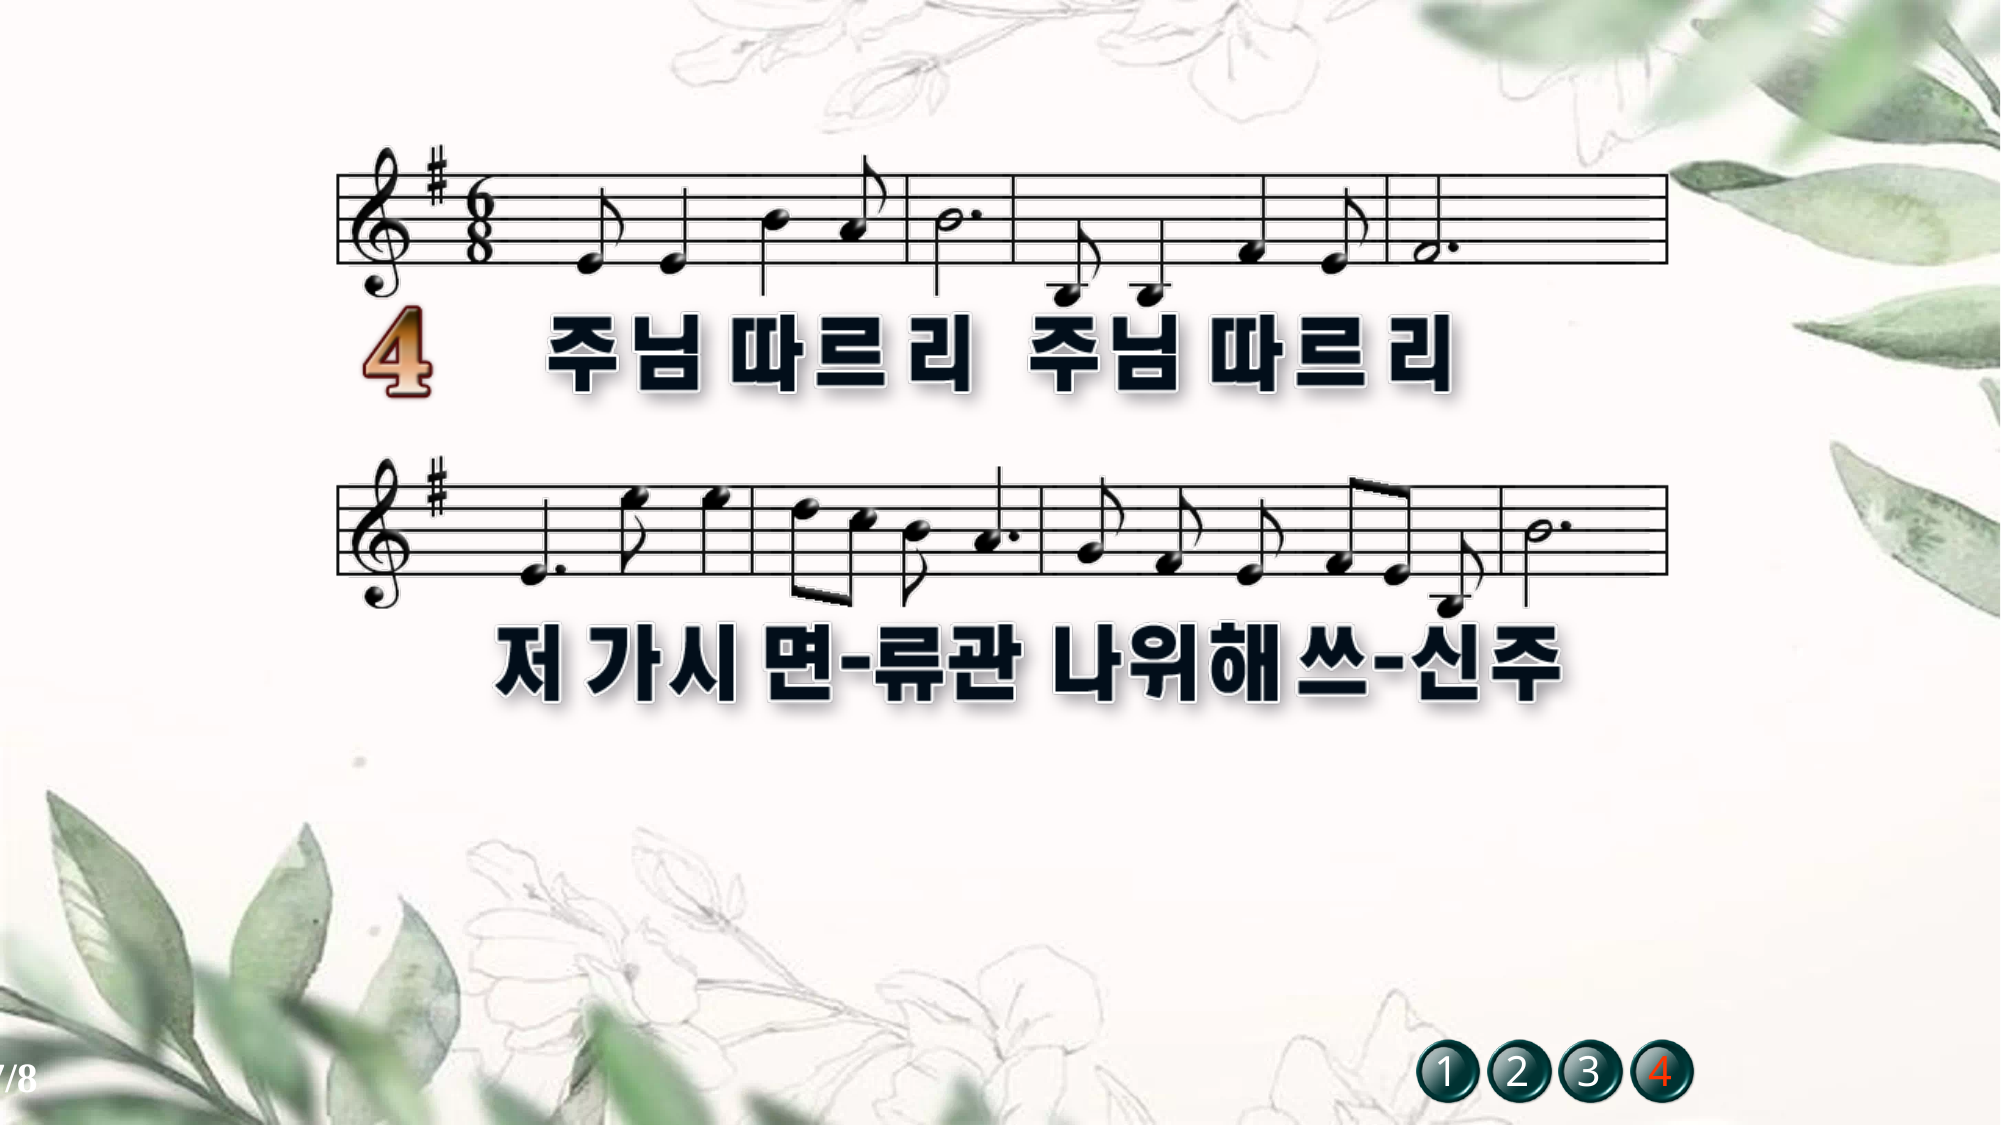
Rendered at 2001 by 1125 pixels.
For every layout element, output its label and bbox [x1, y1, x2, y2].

text_box [1627, 1035, 1697, 1106]
text_box [1555, 1035, 1626, 1106]
text_box [1484, 1035, 1555, 1106]
text_box [1413, 1035, 1484, 1106]
picture [0, 0, 2001, 1125]
